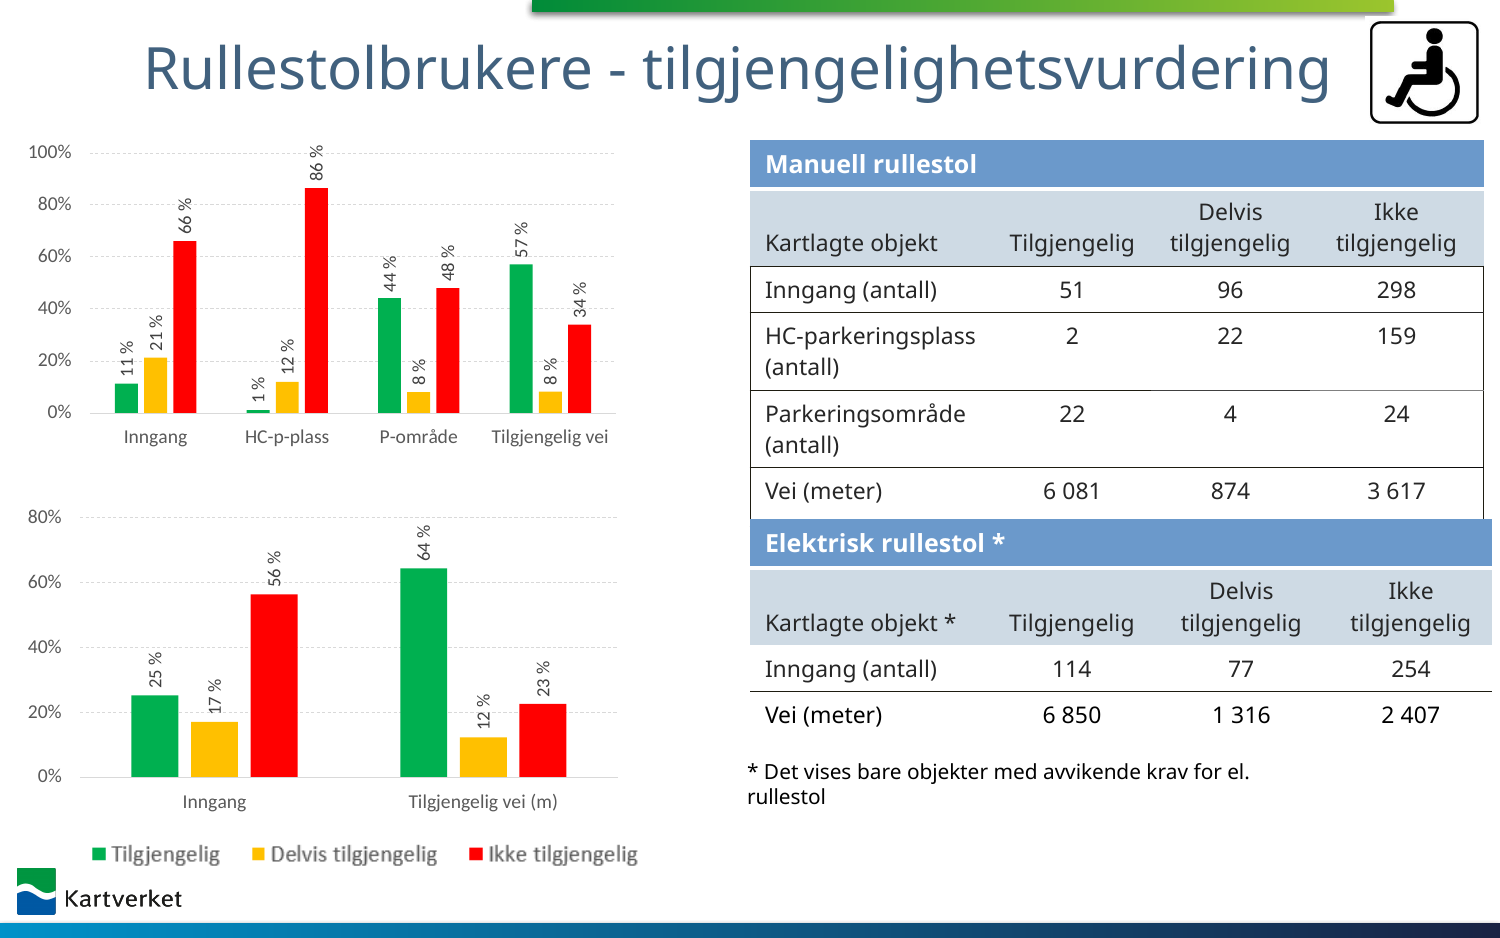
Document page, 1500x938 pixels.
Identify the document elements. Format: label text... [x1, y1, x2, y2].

table_cell 2 407 [1330, 692, 1492, 738]
table_cell 1 316 [1153, 692, 1330, 738]
table_cell 4 [1151, 391, 1310, 467]
table_cell 24 [1310, 391, 1483, 467]
picture [1365, 16, 1484, 129]
table_cell 51 [994, 267, 1151, 312]
table_cell Vei (meter) [750, 692, 991, 738]
table_header Manuell rullestol [750, 140, 1484, 187]
table_cell Inngang (antall) [750, 645, 991, 691]
text_box * Det vises bare objekter med avvikende krav for el. rullestol [732, 751, 1317, 816]
table_header Elektrisk rullestol * [750, 519, 1492, 566]
table_cell Delvis tilgjengelig [1151, 191, 1310, 266]
table_cell 22 [1151, 313, 1310, 390]
table_cell 6 850 [991, 692, 1153, 738]
table_cell Inngang (antall) [751, 267, 994, 312]
table_cell 22 [994, 391, 1151, 467]
table_cell Tilgjengelig [991, 570, 1153, 645]
table_cell Kartlagte objekt [750, 191, 994, 266]
table_cell Kartlagte objekt * [750, 570, 991, 645]
table_cell 114 [991, 645, 1153, 691]
text_box Rullestolbrukere - tilgjengelighetsvurdering [39, 12, 1348, 109]
table_cell 77 [1153, 645, 1330, 691]
picture [20, 499, 630, 822]
table_cell 96 [1151, 267, 1310, 312]
table_cell Delvis tilgjengelig [1153, 570, 1330, 645]
table_cell 2 [994, 313, 1151, 390]
table_cell Vei (meter) [751, 468, 994, 519]
table_cell Tilgjengelig [994, 191, 1151, 266]
picture [20, 135, 629, 457]
table_cell 3 617 [1310, 468, 1483, 519]
table_cell HC-parkeringsplass (antall) [751, 313, 994, 390]
table_cell Ikke tilgjengelig [1310, 191, 1484, 266]
table_cell 298 [1310, 267, 1483, 312]
table_cell 874 [1151, 468, 1310, 519]
table_cell 6 081 [994, 468, 1151, 519]
table_cell 159 [1310, 313, 1483, 390]
picture [86, 838, 643, 870]
table_cell Parkeringsområde (antall) [751, 391, 994, 467]
table_cell Ikke tilgjengelig [1330, 570, 1492, 645]
table_cell 254 [1330, 645, 1492, 691]
